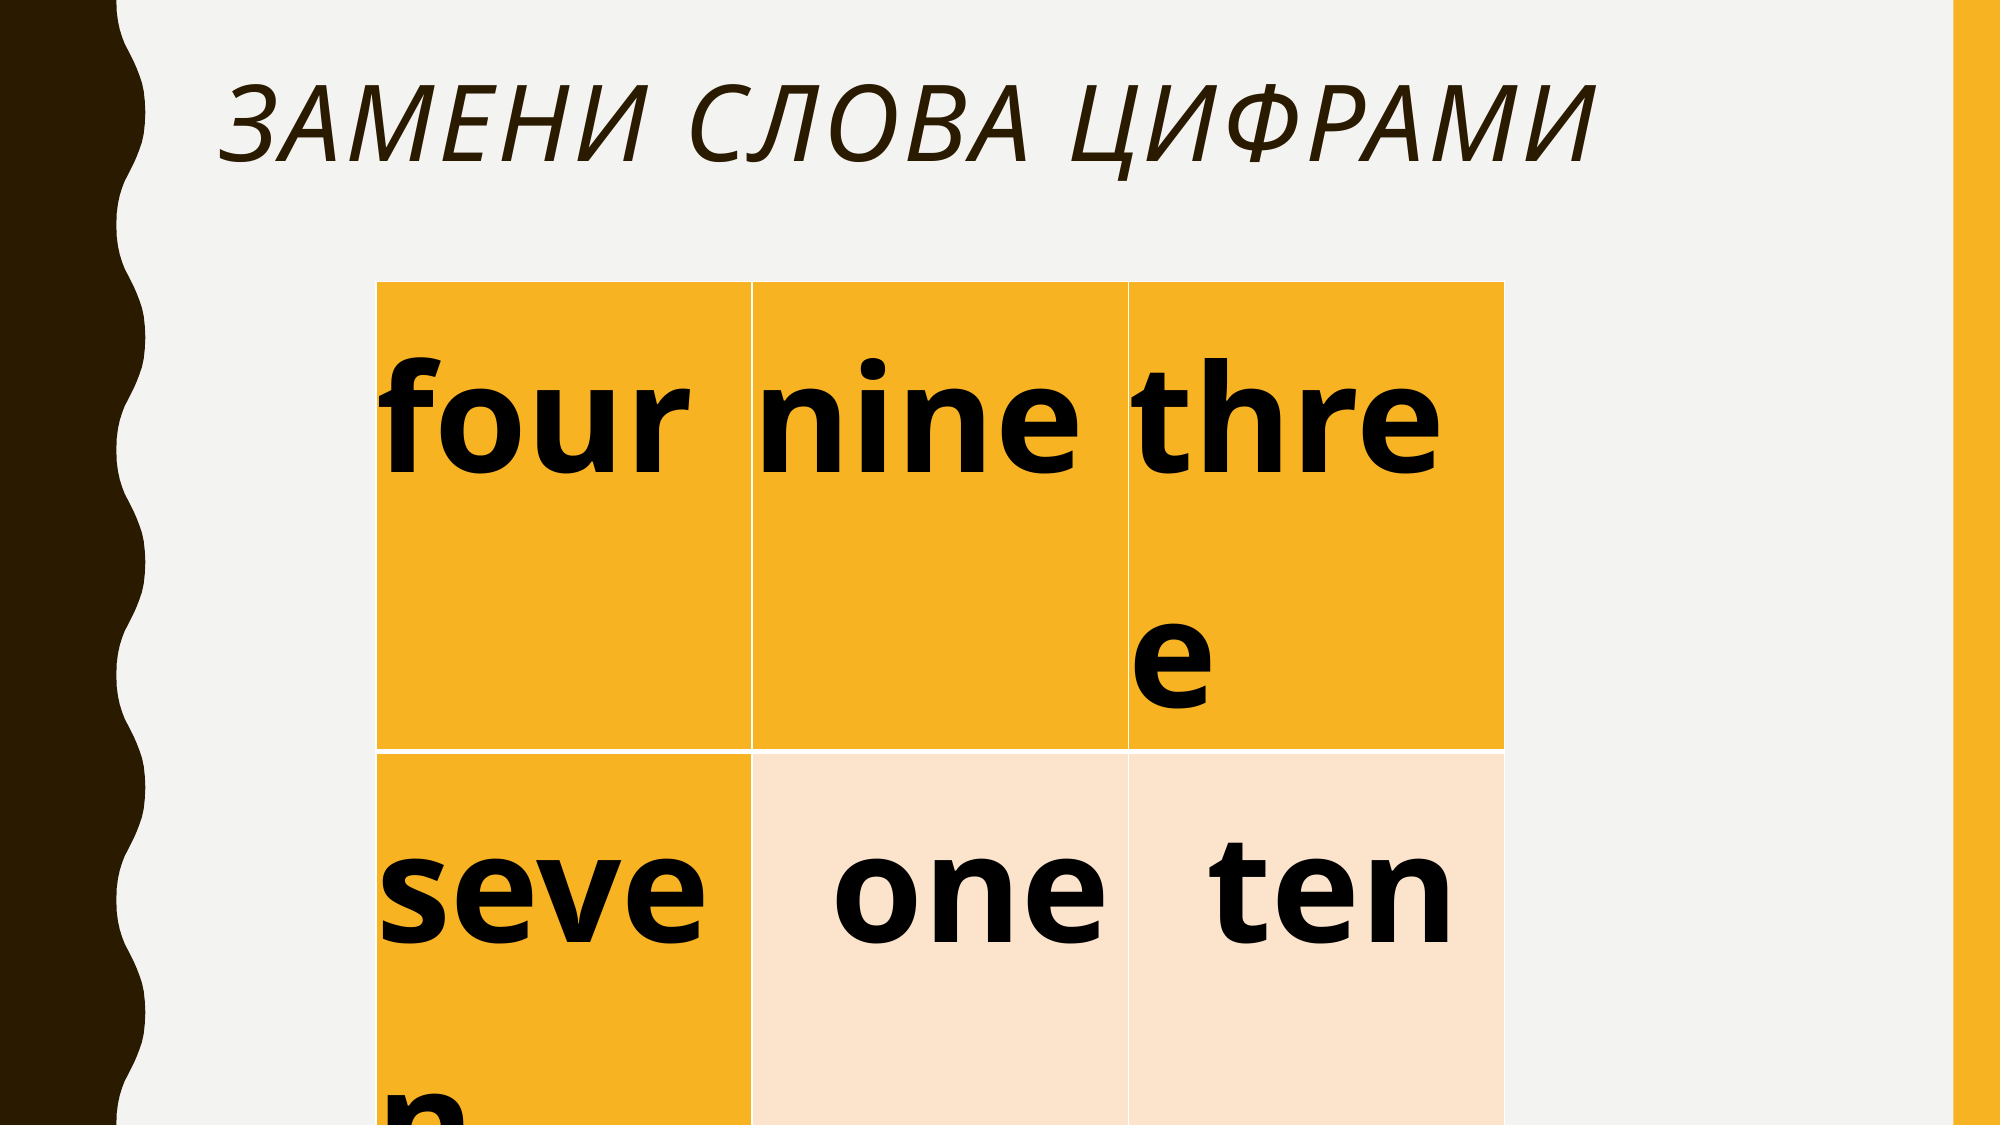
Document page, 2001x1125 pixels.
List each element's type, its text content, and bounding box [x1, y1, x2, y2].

table_cell one [753, 754, 1128, 1125]
table_header four [377, 282, 751, 749]
table_cell ten [1129, 754, 1504, 1125]
table_cell seven [377, 754, 751, 1125]
title Замени слова цифрами [205, 62, 1875, 213]
table_header nine [753, 282, 1128, 749]
table_header three [1129, 282, 1504, 749]
